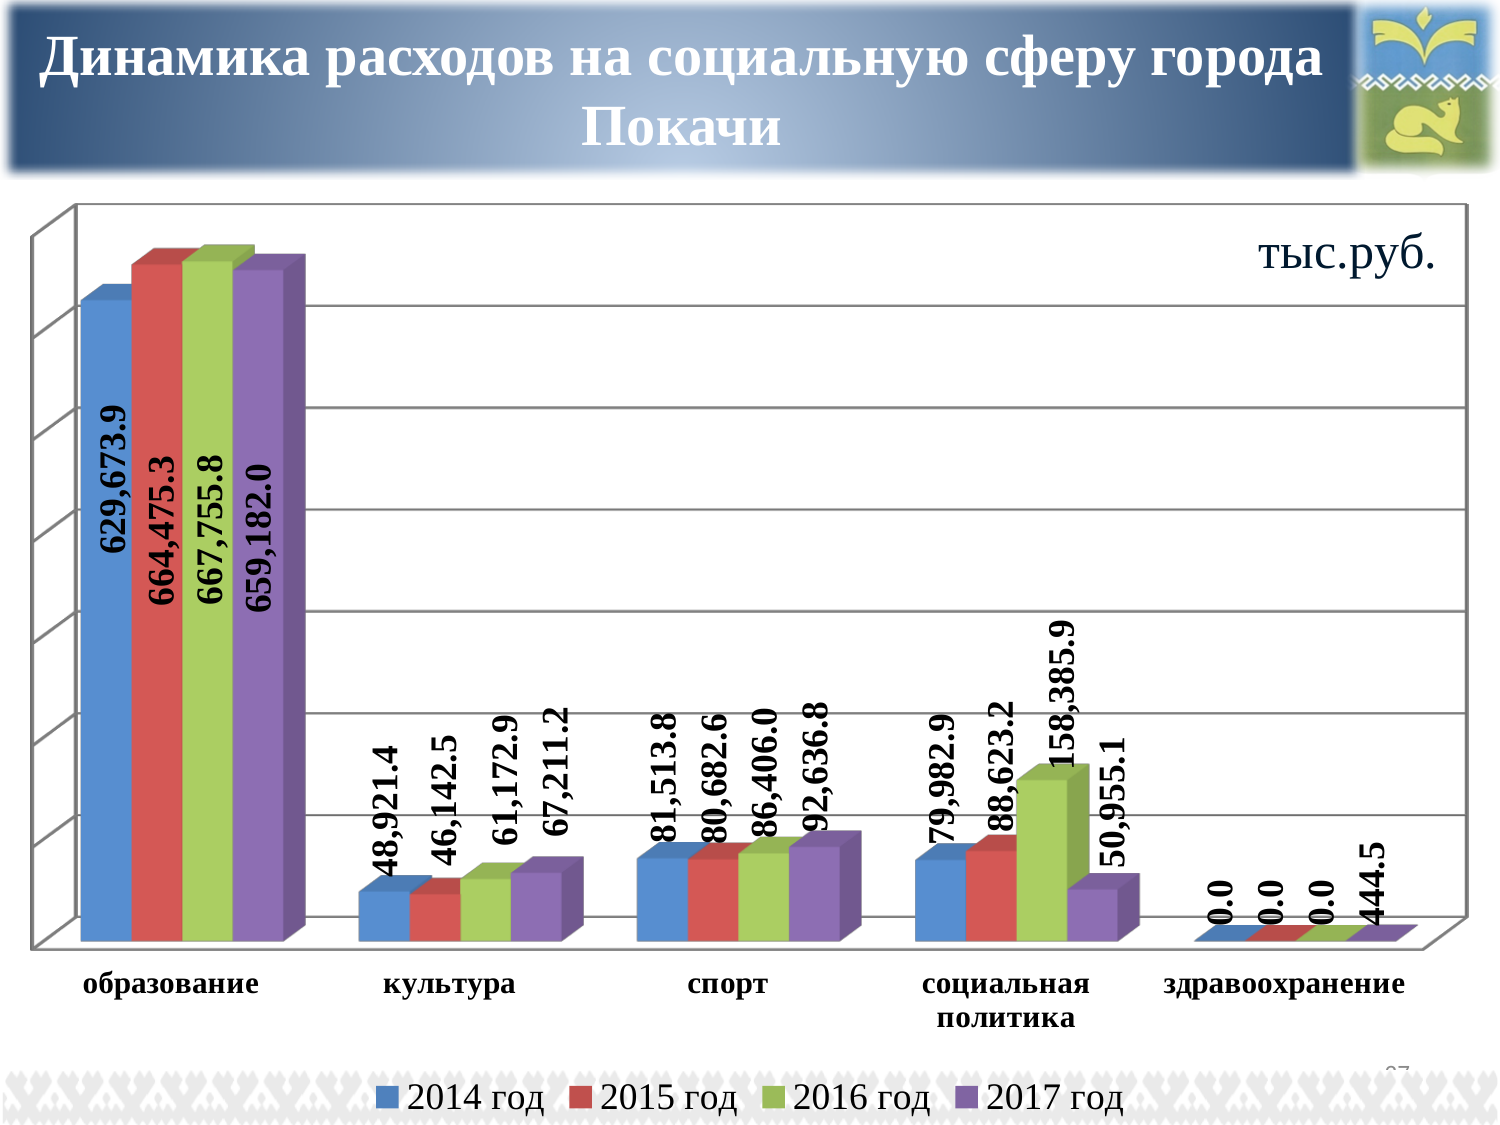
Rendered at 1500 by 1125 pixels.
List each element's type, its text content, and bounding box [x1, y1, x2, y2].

table_cell -15 900 [12, 7, 1337, 168]
picture [1342, 0, 1500, 179]
chart [0, 179, 1500, 1125]
text_box Динамика расходов на социальную сферу города Покачи [15, 10, 1337, 166]
